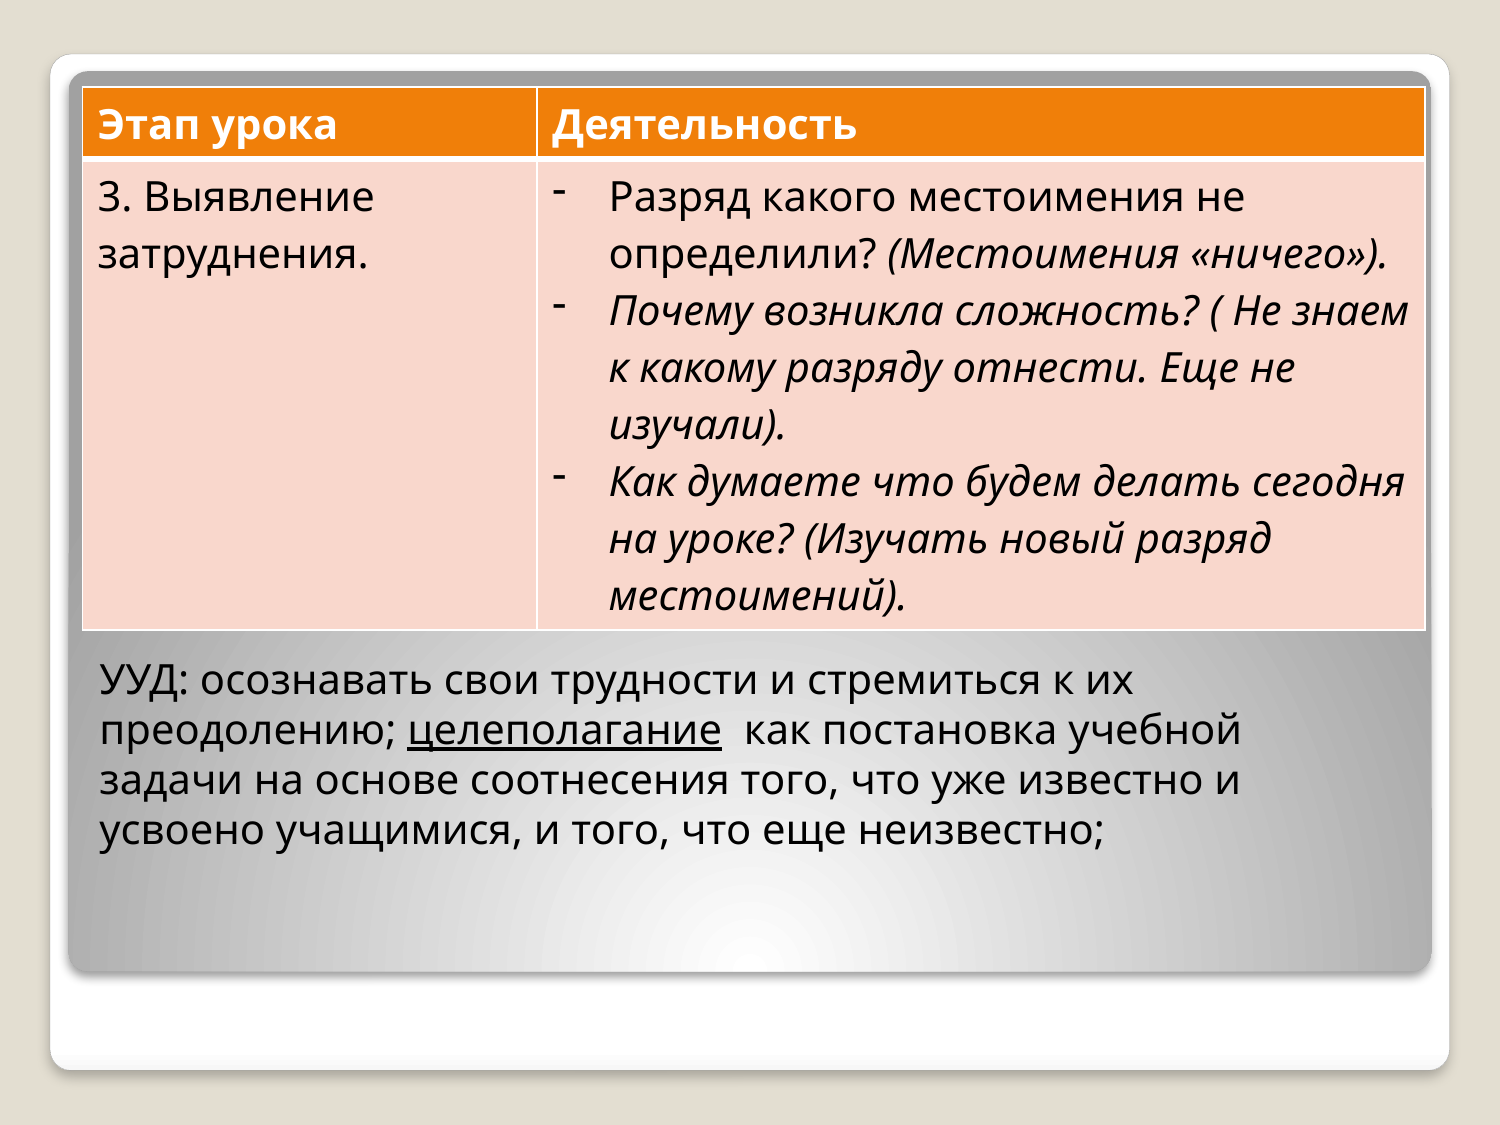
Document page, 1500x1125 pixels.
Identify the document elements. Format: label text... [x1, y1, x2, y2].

table_header Этап урока [83, 88, 536, 156]
text_box УУД: осознавать свои трудности и стремиться к их преодолению; целеполагание как постановка учебной задачи на основе соотнесения того, что уже известно и усвоено учащимися, и того, что еще неизвестно; [84, 645, 1408, 860]
table_cell Разряд какого местоимения не определили? (Местоимения «ничего»). Почему возникла сложность? ( Не знаем к какому разряду отнести. Еще не изучали). Как думаете что будем делать сегодня на уроке? (Изучать новый разряд местоимений). [538, 162, 1424, 629]
table_cell 3. Выявление затруднения. [83, 162, 536, 629]
table_header Деятельность [538, 88, 1424, 156]
